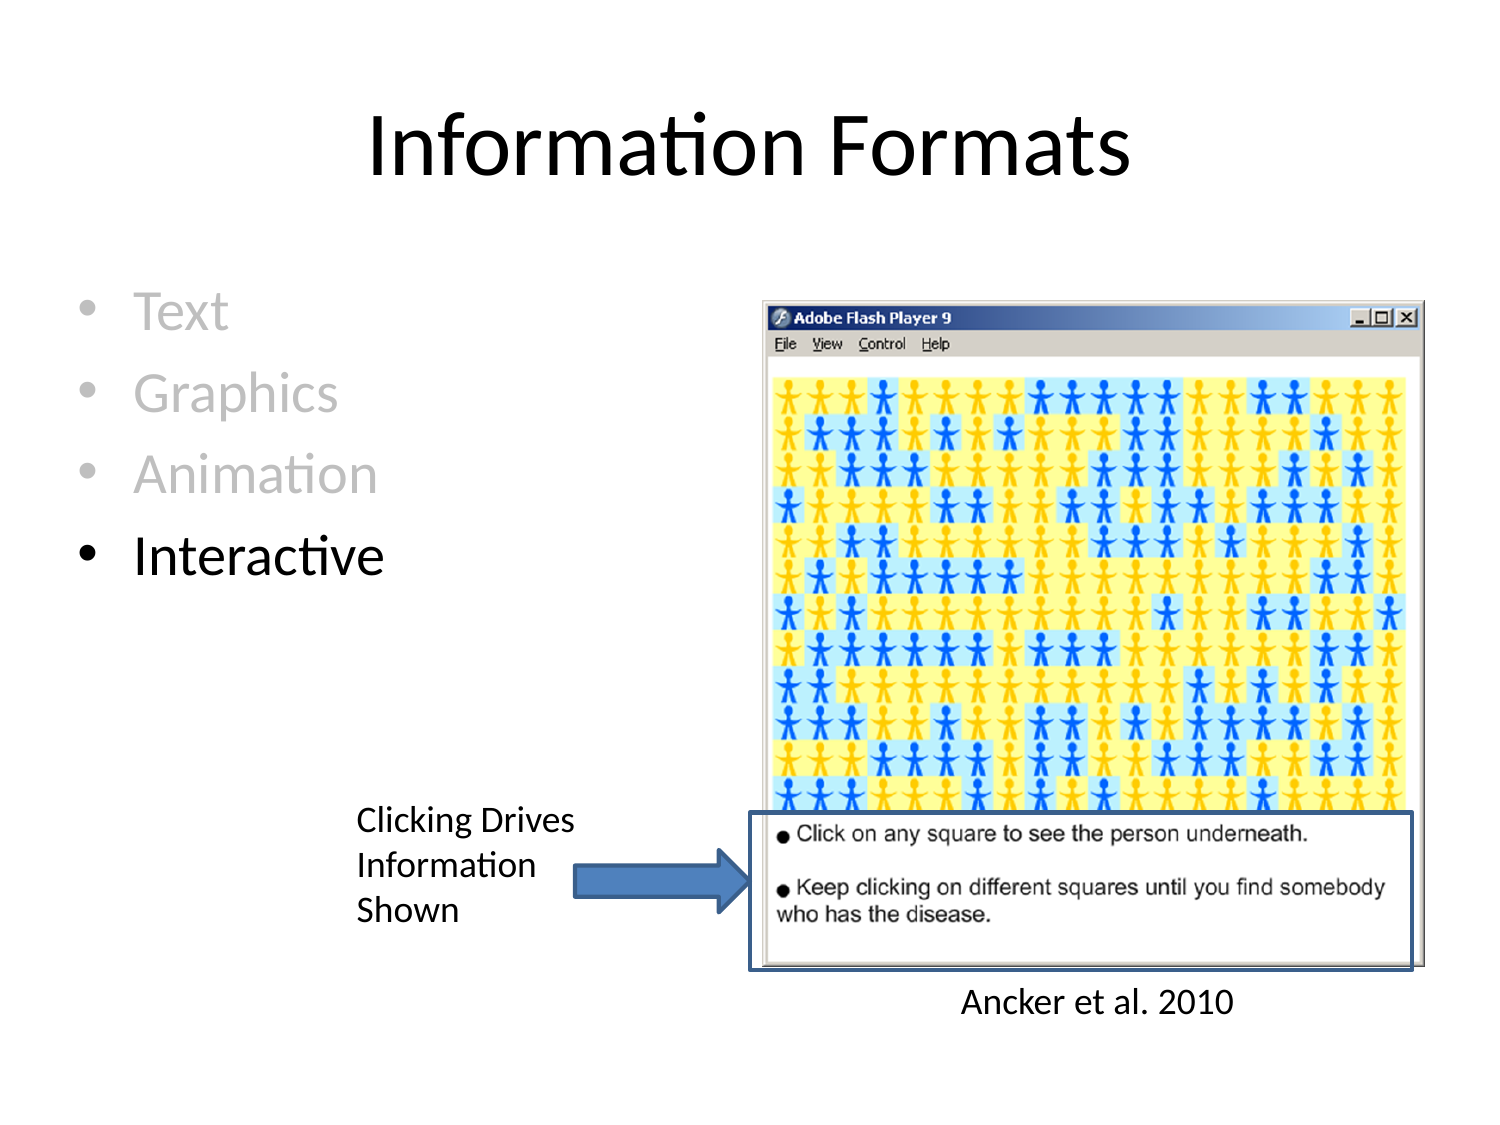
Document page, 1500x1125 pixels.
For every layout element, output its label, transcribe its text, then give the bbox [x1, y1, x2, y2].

text_box Clicking Drives Information Shown [341, 787, 592, 938]
text_box [592, 847, 748, 915]
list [762, 300, 1426, 968]
text_box [748, 810, 758, 972]
title Information Formats [75, 45, 1425, 233]
text_box Ancker et al. 2010 [946, 976, 1249, 1030]
list Text Graphics Animation Interactive [62, 264, 725, 1008]
